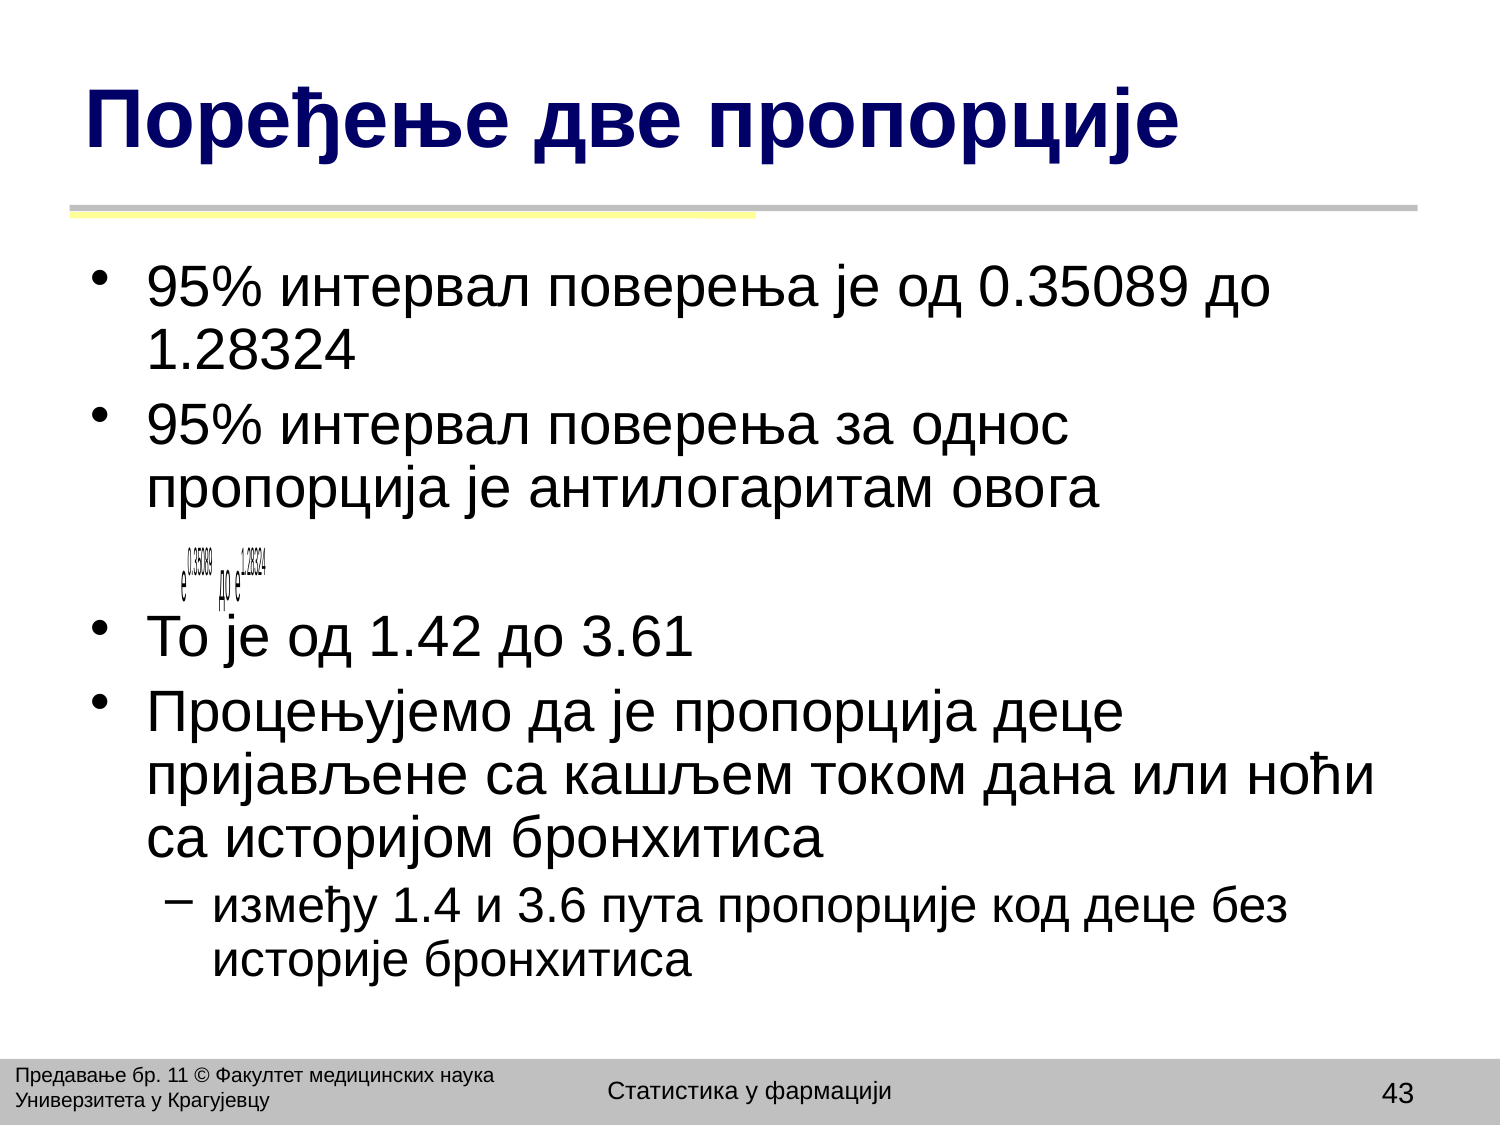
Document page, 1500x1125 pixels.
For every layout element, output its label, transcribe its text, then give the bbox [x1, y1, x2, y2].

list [179, 498, 632, 618]
list 95% интервал поверења је од 0.35089 до 1.28324 95% интервал поверења за однос пропорција је антилогаритам овога То је од 1.42 до 3.61 Процењујемо да је пропорција деце пријављене са кашљем током дана или ноћи са историјом бронхитиса између 1.4 и 3.6 пута пропорције код деце без историје бронхитиса [74, 248, 1405, 1025]
footer Статистика у фармацији [512, 1066, 988, 1125]
slide_number Предавање бр. 11 © Факултет медицинских наука Универзитета у Крагујевцу [0, 1053, 622, 1108]
title Поређење две пропорције [69, 19, 1426, 208]
slide_number 43 [1079, 1066, 1430, 1125]
